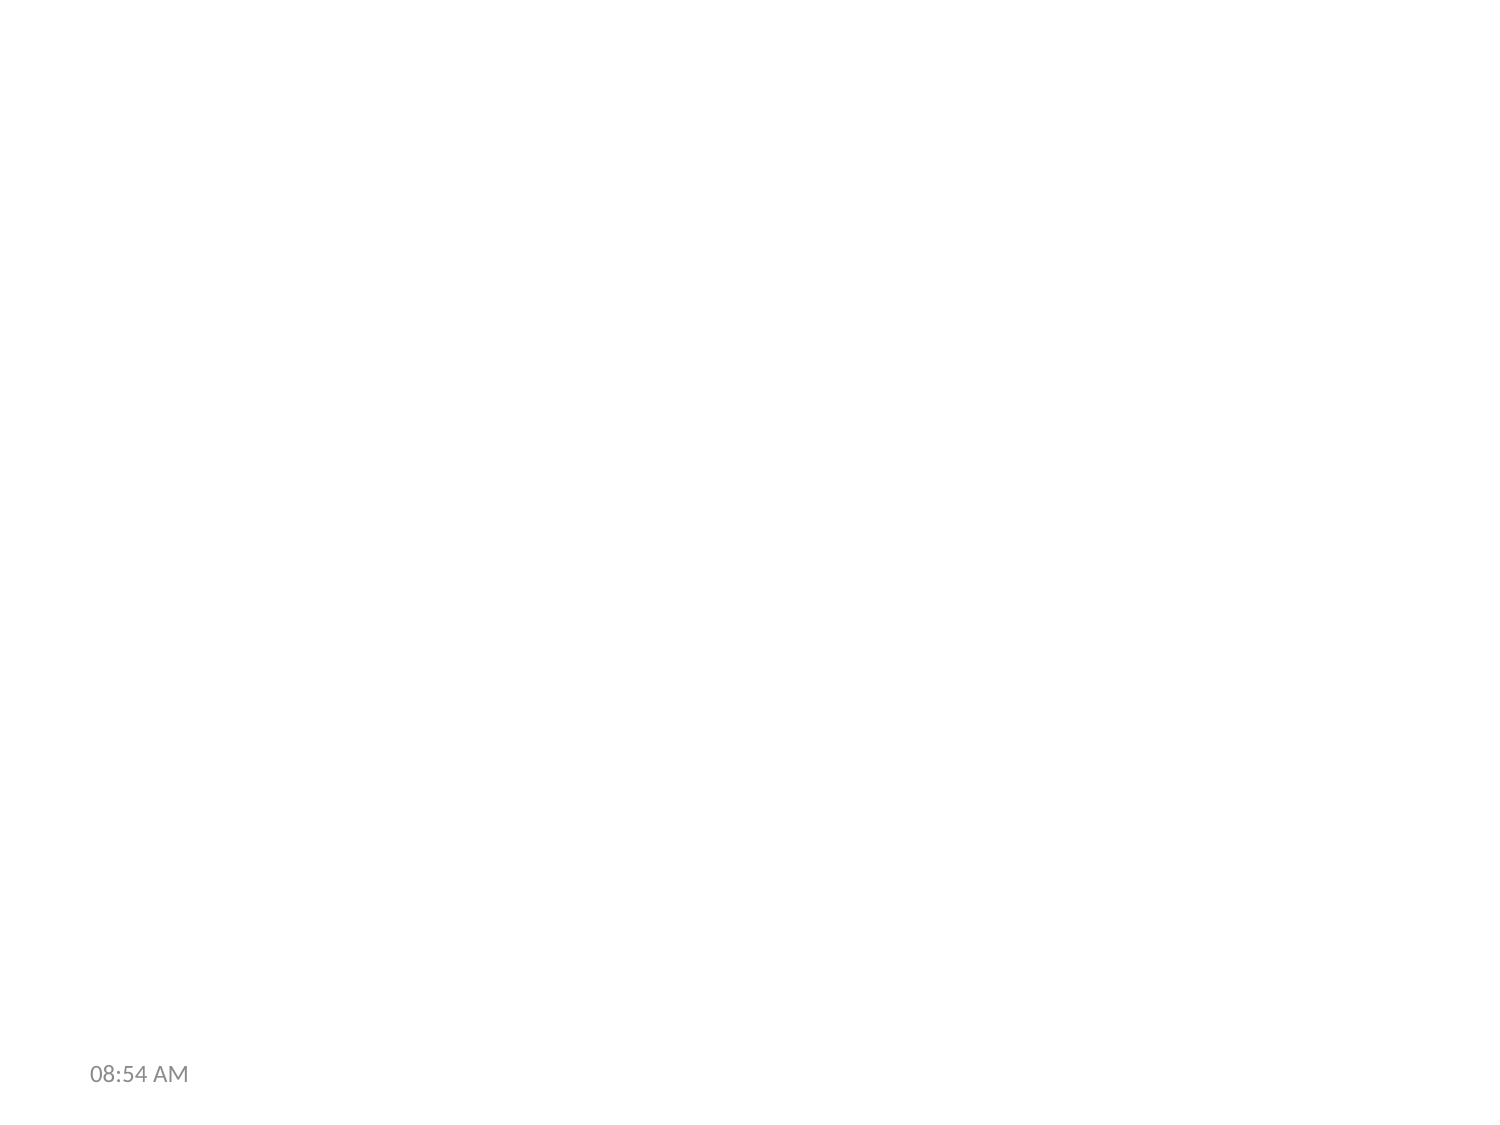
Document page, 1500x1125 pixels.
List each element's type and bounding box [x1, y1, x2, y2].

slide_number [75, 1042, 425, 1103]
